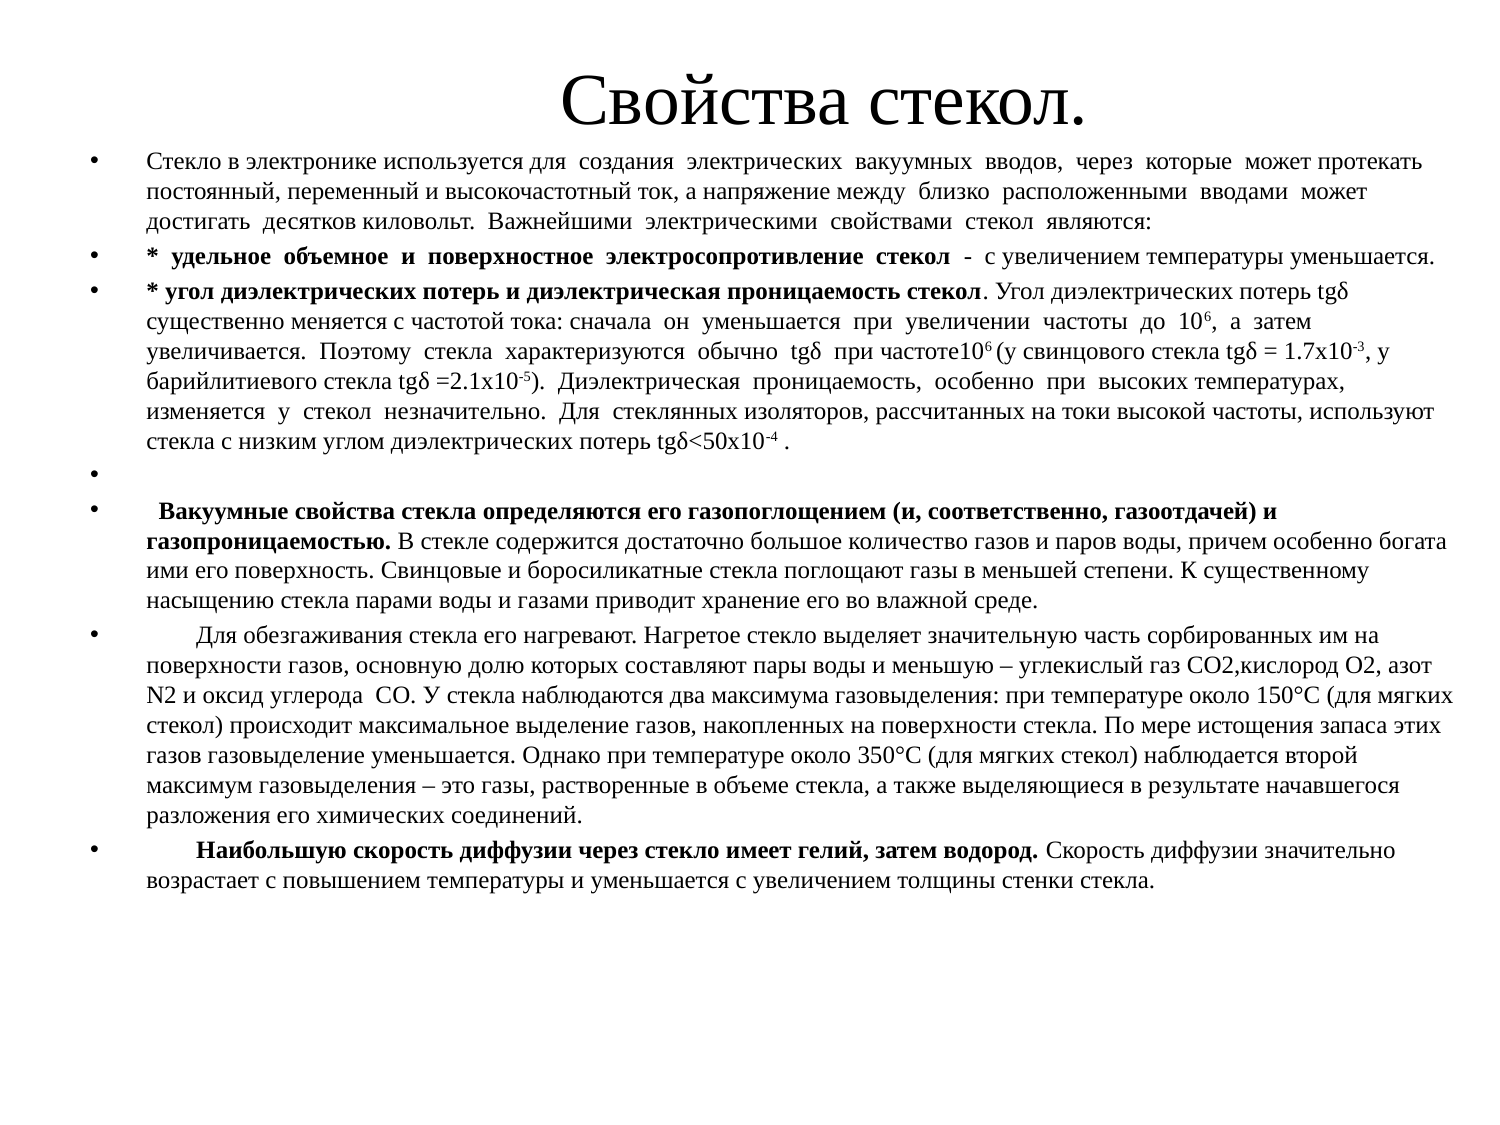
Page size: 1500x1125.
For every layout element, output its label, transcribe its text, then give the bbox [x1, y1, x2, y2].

title Свойства стекол. [218, 42, 1449, 137]
list Стекло в электронике используется для создания электрических вакуумных вводов, через которые может протекать постоянный, переменный и высокочастотный ток, а напряжение между близко расположенными вводами может достигать десятков киловольт. Важнейшими электрическими свойствами стекол являются: * удельное объемное и поверхностное электросопротивление стекол - с увеличением температуры уменьшается. * угол диэлектрических потерь и диэлектрическая проницаемость стекол. Угол диэлектрических потерь tgδ существенно меняется с частотой тока: сначала он уменьшается при увеличении частоты до 106, а затем увеличивается. Поэтому стекла характеризуются обычно tgδ при частоте106 (у свинцового стекла tgδ = 1.7х10-3, у барийлитиевого стекла tgδ =2.1х10-5). Диэлектрическая проницаемость, особенно при высоких температурах, изменяется у стекол незначительно. Для стеклянных изоляторов, рассчитанных на токи высокой частоты, используют стекла с низким углом диэлектрических потерь tgδ<50х10-4 . Вакуумные свойства стекла определяются его газопоглощением (и, соответственно, газоотдачей) и газопроницаемостью. В стекле содержится достаточно большое количество газов и паров воды, причем особенно богата ими его поверхность. Свинцовые и боросиликатные стекла поглощают газы в меньшей степени. К существенному насыщению стекла парами воды и газами приводит хранение его во влажной среде. Для обезгаживания стекла его нагревают. Нагретое стекло выделяет значительную часть сорбированных им на поверхности газов, основную долю которых составляют пары воды и меньшую – углекислый газ CO2,кислород O2, азот N2 и оксид углерода CO. У стекла наблюдаются два максимума газовыделения: при температуре около 150°C (для мягких стекол) происходит максимальное выделение газов, накопленных на поверхности стекла. По мере истощения запаса этих газов газовыделение уменьшается. Однако при температуре около 350°C (для мягких стекол) наблюдается второй максимум газовыделения – это газы, растворенные в объеме стекла, а также выделяющиеся в результате начавшегося разложения его химических соединений. Наибольшую скорость диффузии через стекло имеет гелий, затем водород. Скорость диффузии значительно возрастает с повышением температуры и уменьшается с увеличением толщины стенки стекла. [75, 137, 1483, 1005]
